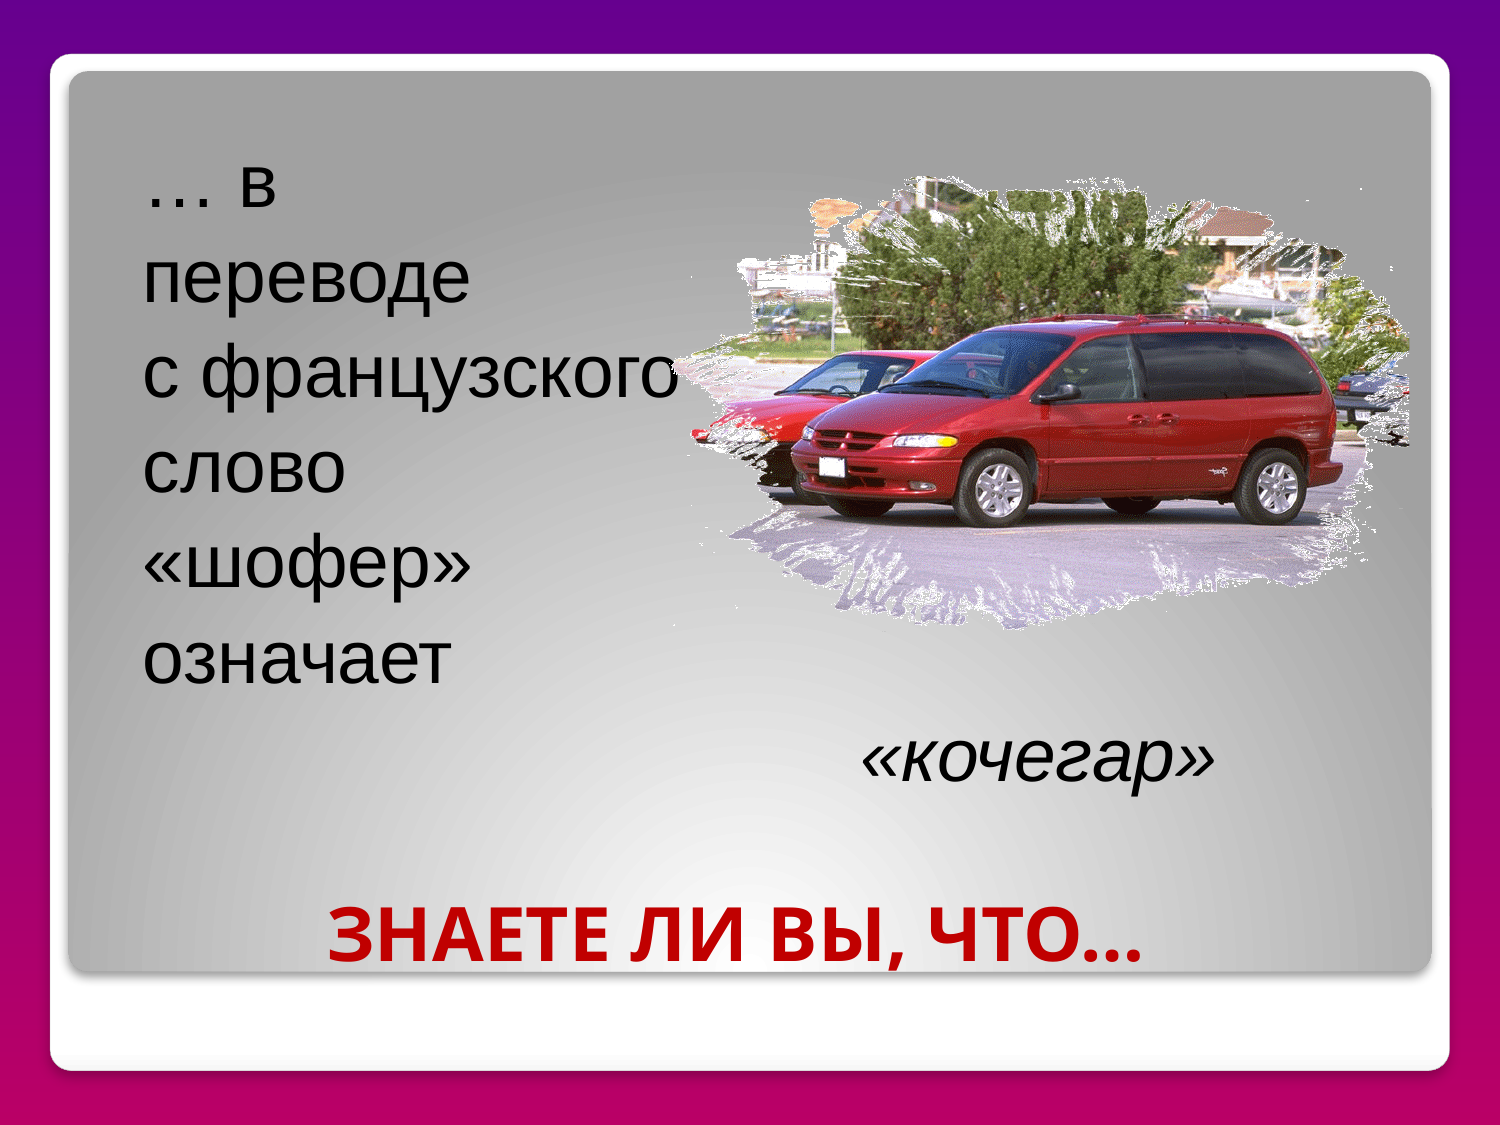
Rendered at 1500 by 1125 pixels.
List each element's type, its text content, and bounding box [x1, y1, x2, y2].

list «кочегар» [702, 691, 1360, 856]
picture [667, 175, 1410, 633]
list … в переводе с французского слово «шофер» означает [112, 116, 732, 809]
title ЗНАЕТЕ ЛИ ВЫ, ЧТО… [112, 867, 1360, 985]
